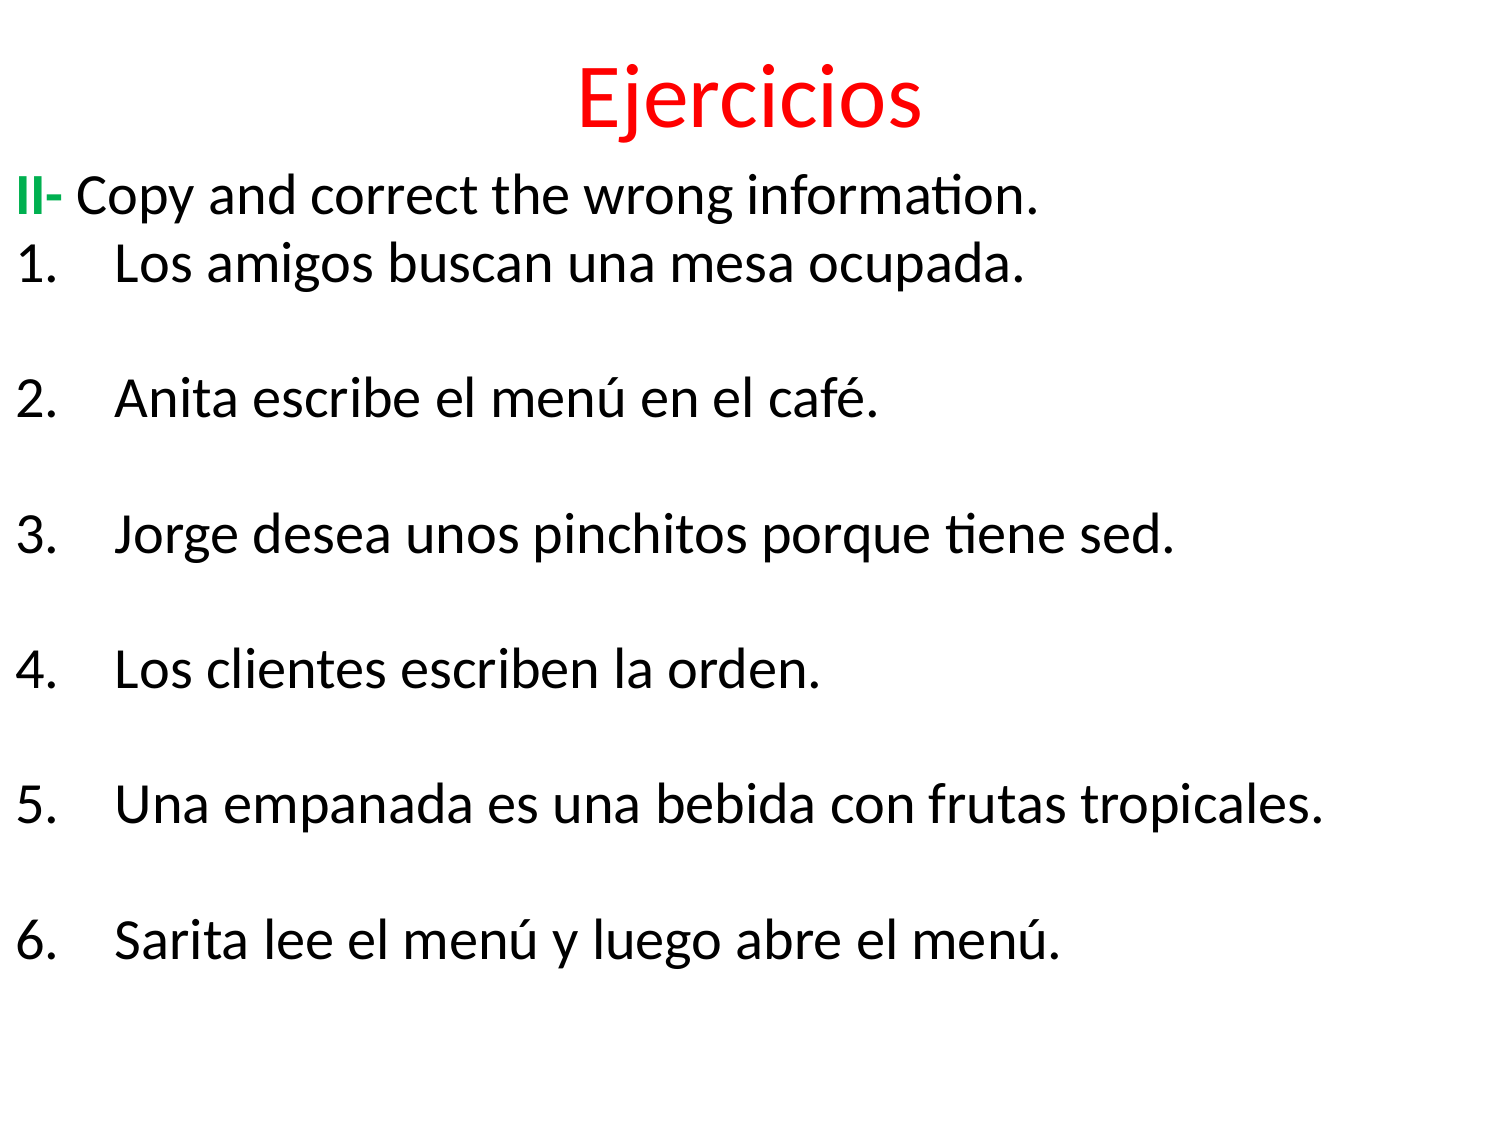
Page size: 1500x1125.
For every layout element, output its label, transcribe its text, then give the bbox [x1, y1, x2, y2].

list II- Copy and correct the wrong information. Los amigos buscan una mesa ocupada. Anita escribe el menú en el café. Jorge desea unos pinchitos porque tiene sed. Los clientes escriben la orden. Una empanada es una bebida con frutas tropicales. Sarita lee el menú y luego abre el menú. [0, 162, 1500, 1050]
title Ejercicios [75, 12, 1425, 162]
